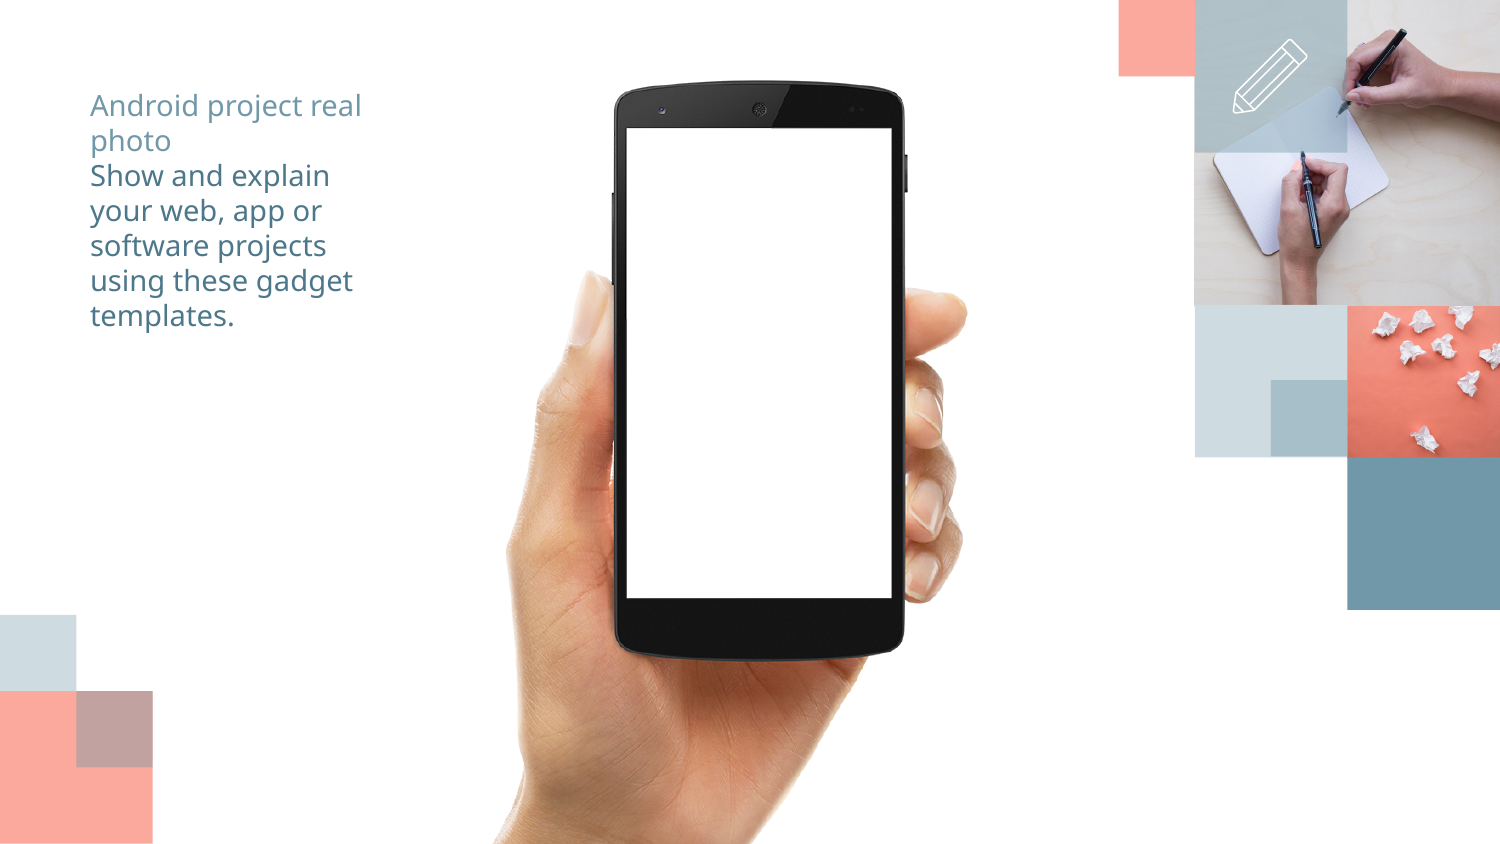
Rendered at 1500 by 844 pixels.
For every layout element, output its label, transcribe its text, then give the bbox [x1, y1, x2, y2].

picture [364, 80, 971, 844]
picture [1194, 0, 1500, 457]
list Android project real photo Show and explain your web, app or software projects using these gadget templates. [75, 72, 390, 808]
